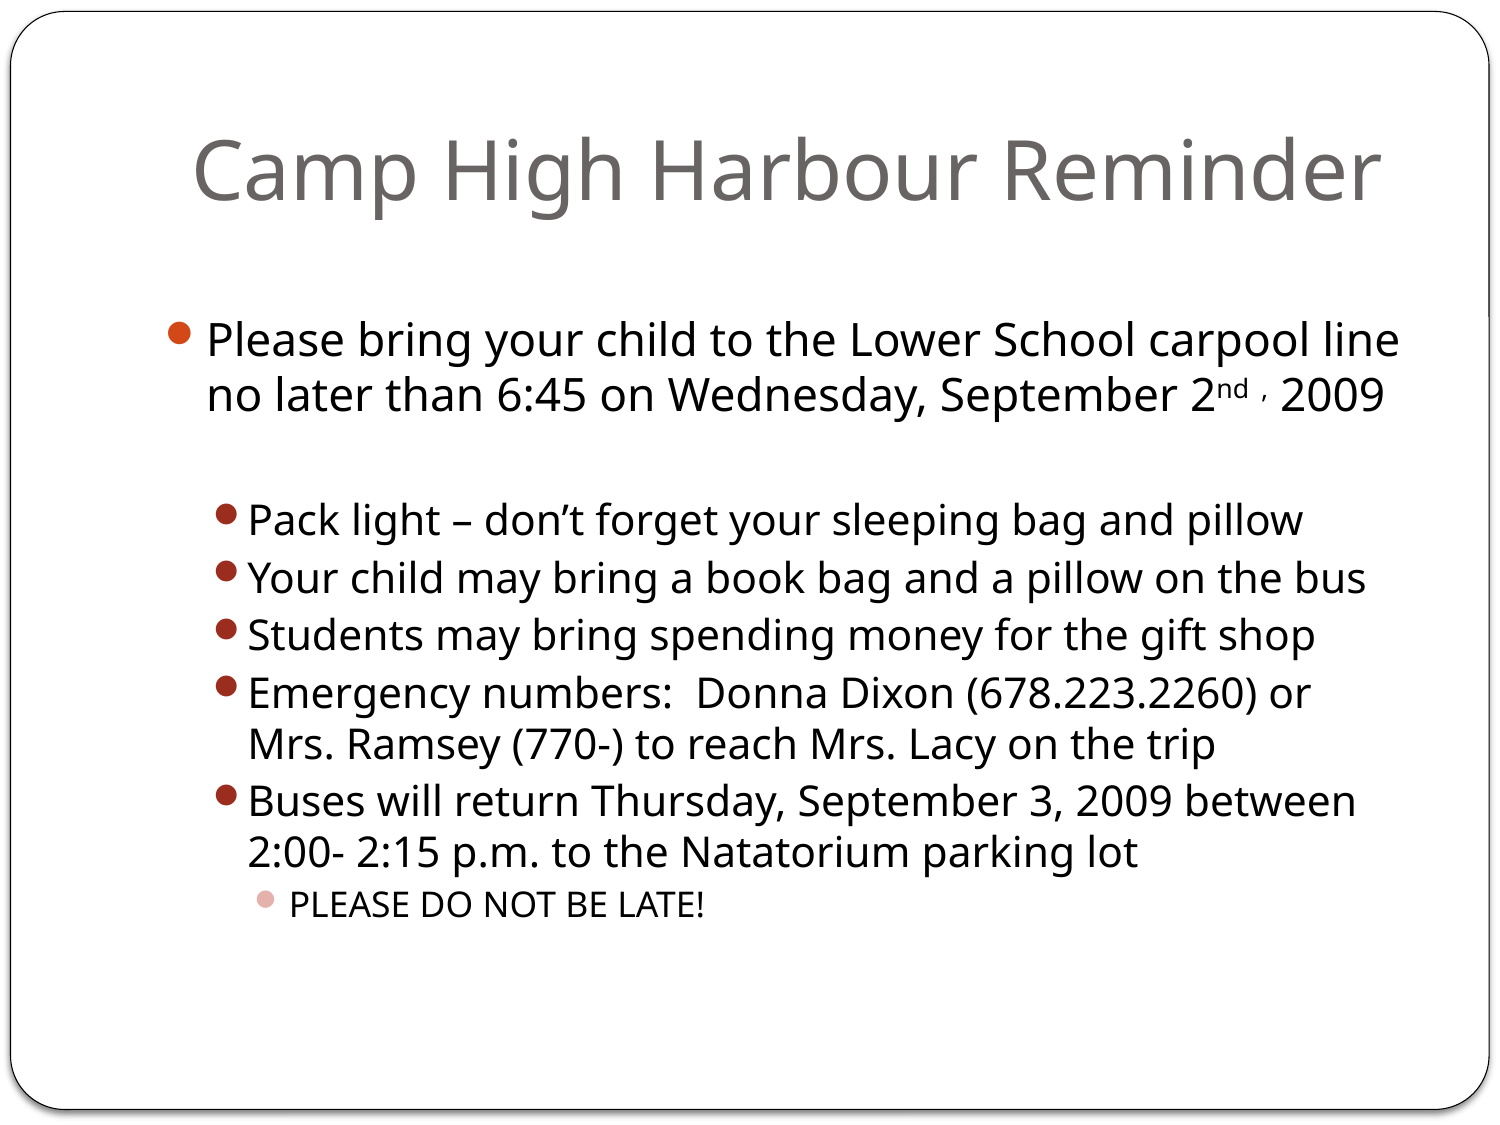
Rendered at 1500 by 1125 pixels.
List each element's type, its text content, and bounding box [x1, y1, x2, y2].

list Please bring your child to the Lower School carpool line no later than 6:45 on Wednesday, September 2nd , 2009 Pack light – don’t forget your sleeping bag and pillow Your child may bring a book bag and a pillow on the bus Students may bring spending money for the gift shop Emergency numbers: Donna Dixon (678.223.2260) or Mrs. Ramsey (770-) to reach Mrs. Lacy on the trip Buses will return Thursday, September 3, 2009 between 2:00- 2:15 p.m. to the Natatorium parking lot PLEASE DO NOT BE LATE! [150, 237, 1425, 988]
title Camp High Harbour Reminder [150, 45, 1425, 233]
